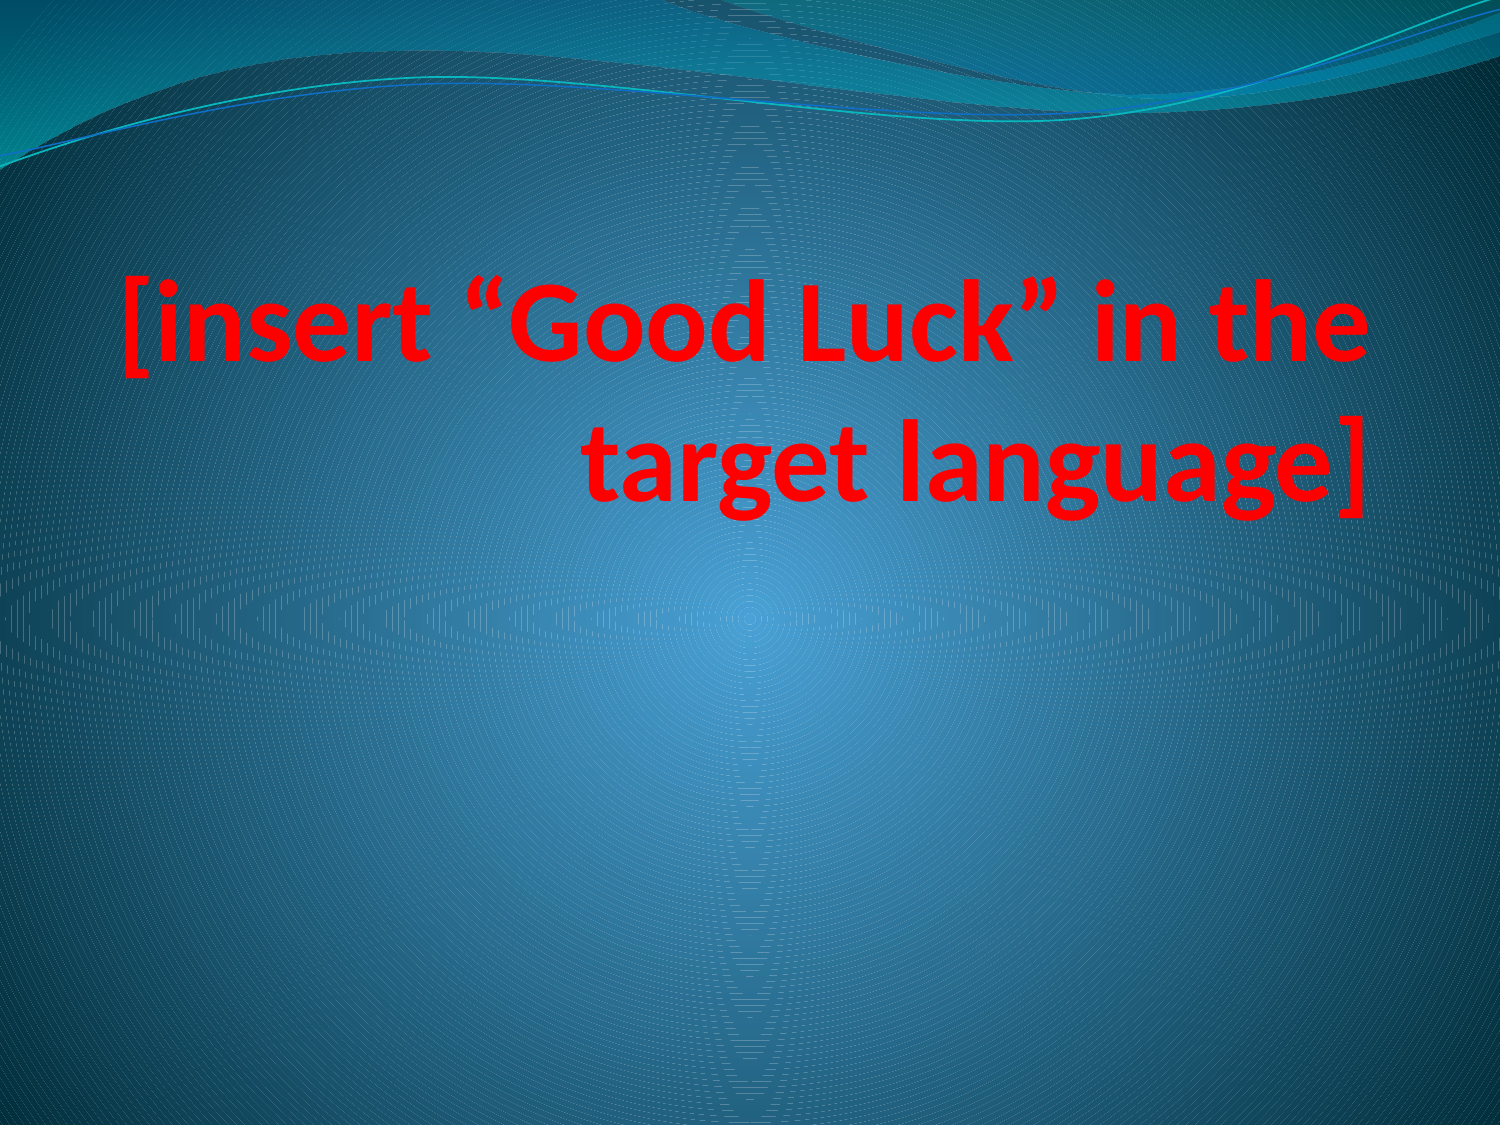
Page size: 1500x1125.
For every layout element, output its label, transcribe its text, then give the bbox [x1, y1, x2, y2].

title [insert “Good Luck” in the target language] [87, 224, 1376, 526]
